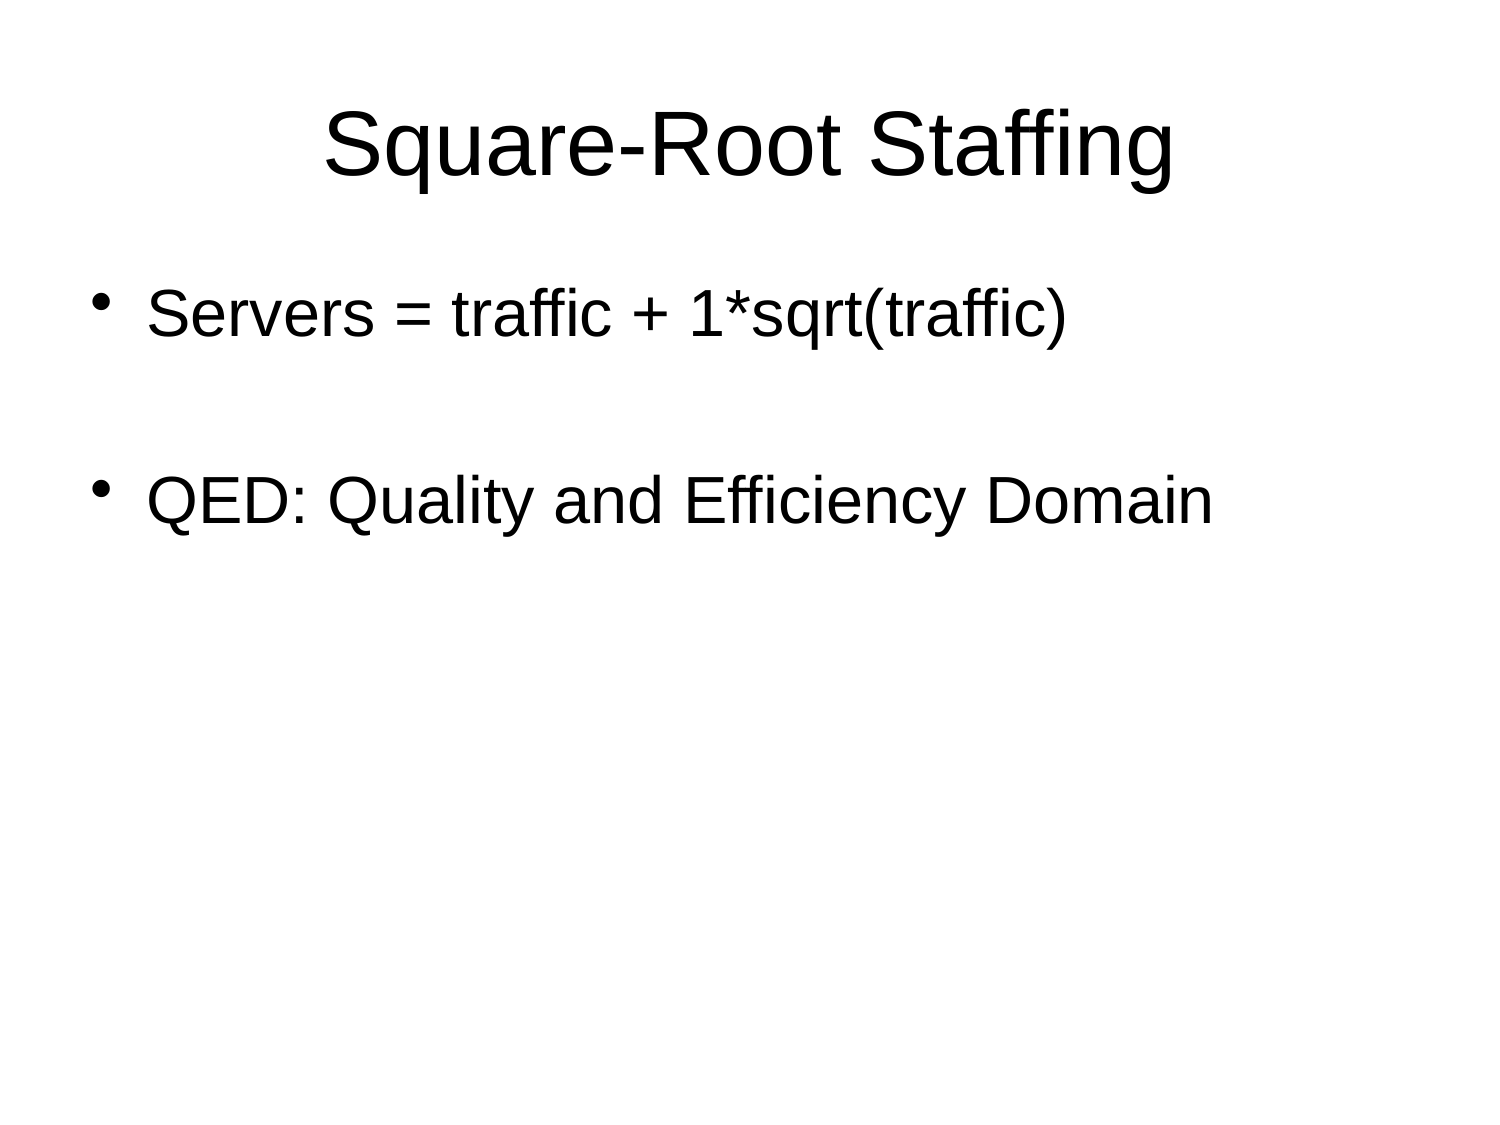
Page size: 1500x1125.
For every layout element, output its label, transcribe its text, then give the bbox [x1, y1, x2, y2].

list Servers = traffic + 1*sqrt(traffic) QED: Quality and Efficiency Domain [74, 262, 1426, 1006]
title Square-Root Staffing [74, 44, 1426, 233]
